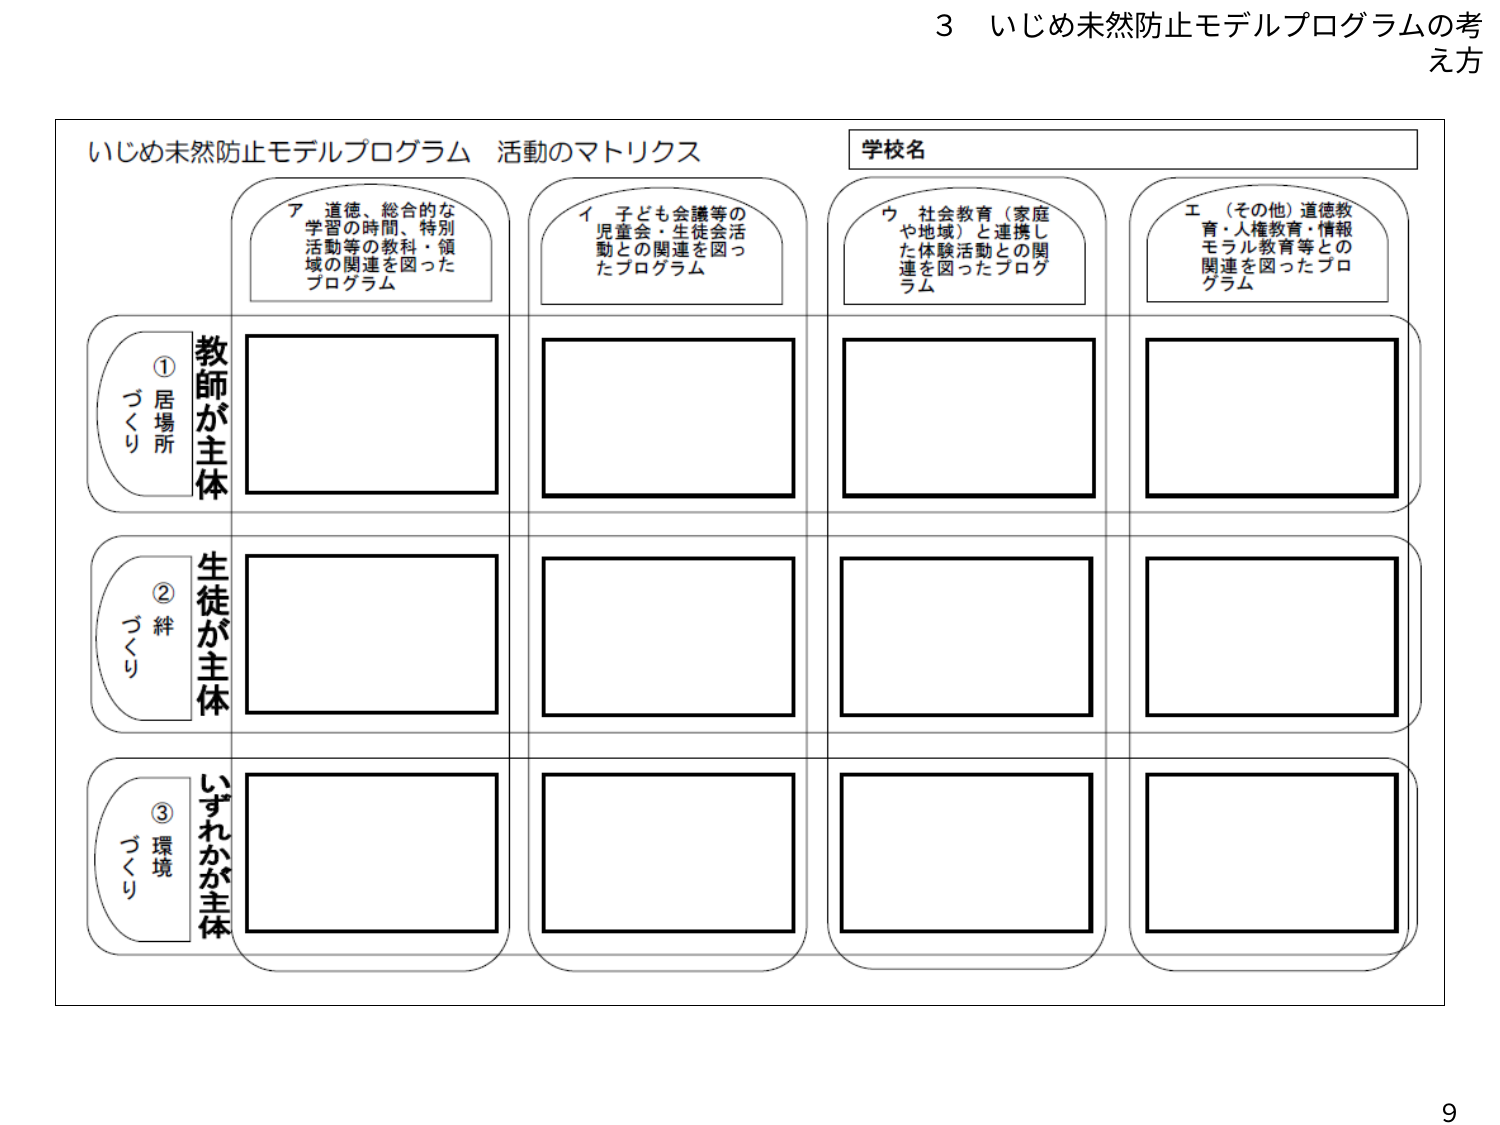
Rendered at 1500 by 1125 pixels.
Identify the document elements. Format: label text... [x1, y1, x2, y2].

text_box ９ [1423, 1060, 1494, 1125]
picture [55, 118, 1445, 1007]
text_box ３ いじめ未然防止モデルプログラムの考え方 [903, 0, 1500, 85]
